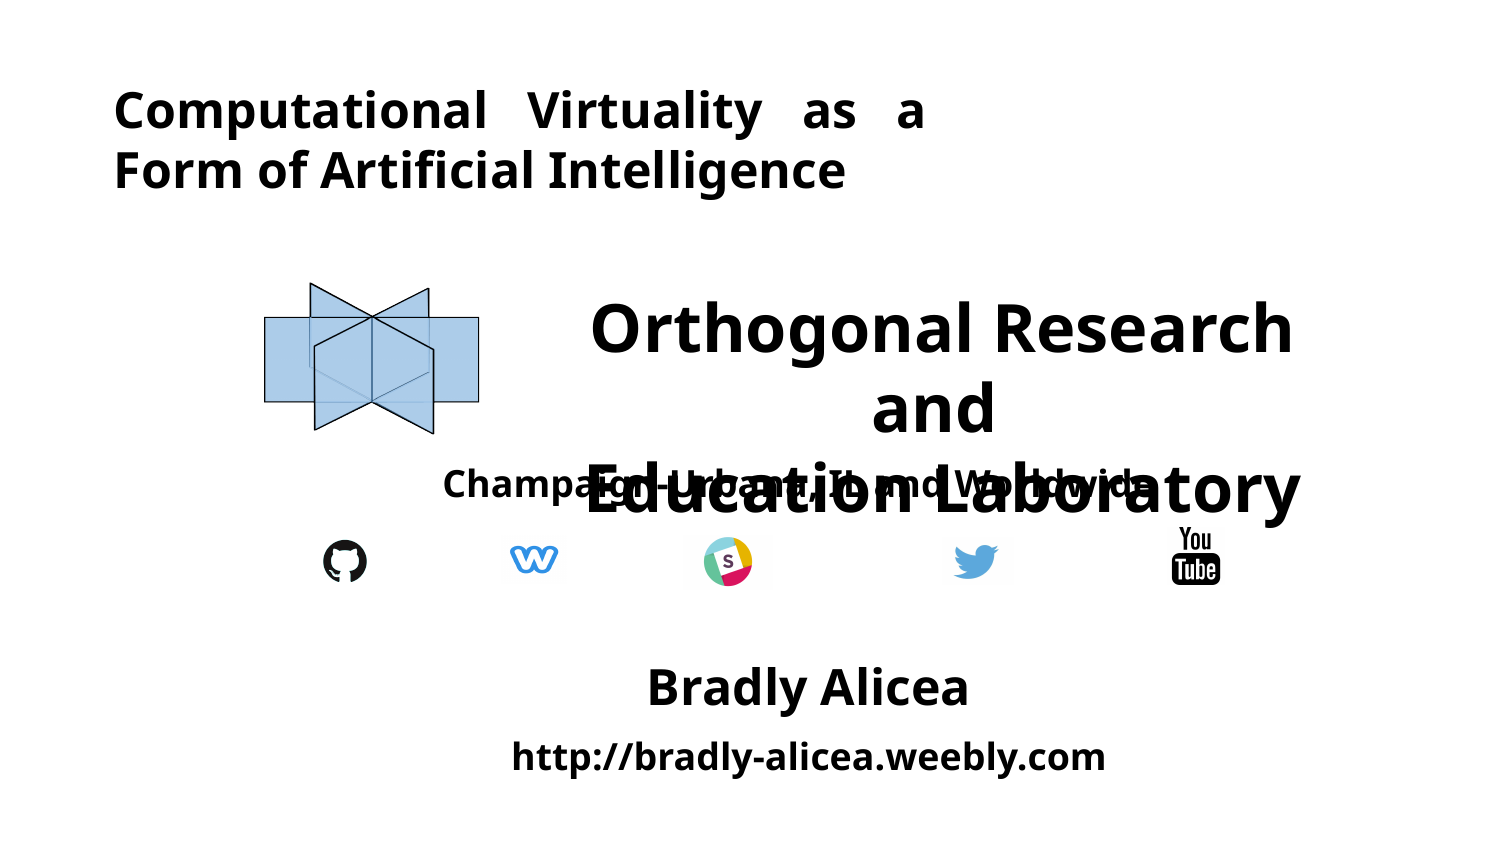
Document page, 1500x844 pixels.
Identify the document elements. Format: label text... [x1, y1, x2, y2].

picture [261, 280, 483, 439]
text_box Computational Virtuality as a Form of Artificial Intelligence [102, 72, 938, 221]
text_box Champaign-Urbana, IL and Worldwide [261, 454, 1337, 522]
picture [315, 531, 374, 590]
picture [682, 535, 773, 590]
text_box Orthogonal Research and Education Laboratory [549, 280, 1337, 449]
picture [500, 535, 567, 584]
text_box http://bradly-alicea.weebly.com [281, 727, 1337, 795]
picture [1166, 526, 1225, 585]
picture [942, 536, 1014, 585]
text_box Bradly Alicea [281, 649, 1337, 717]
